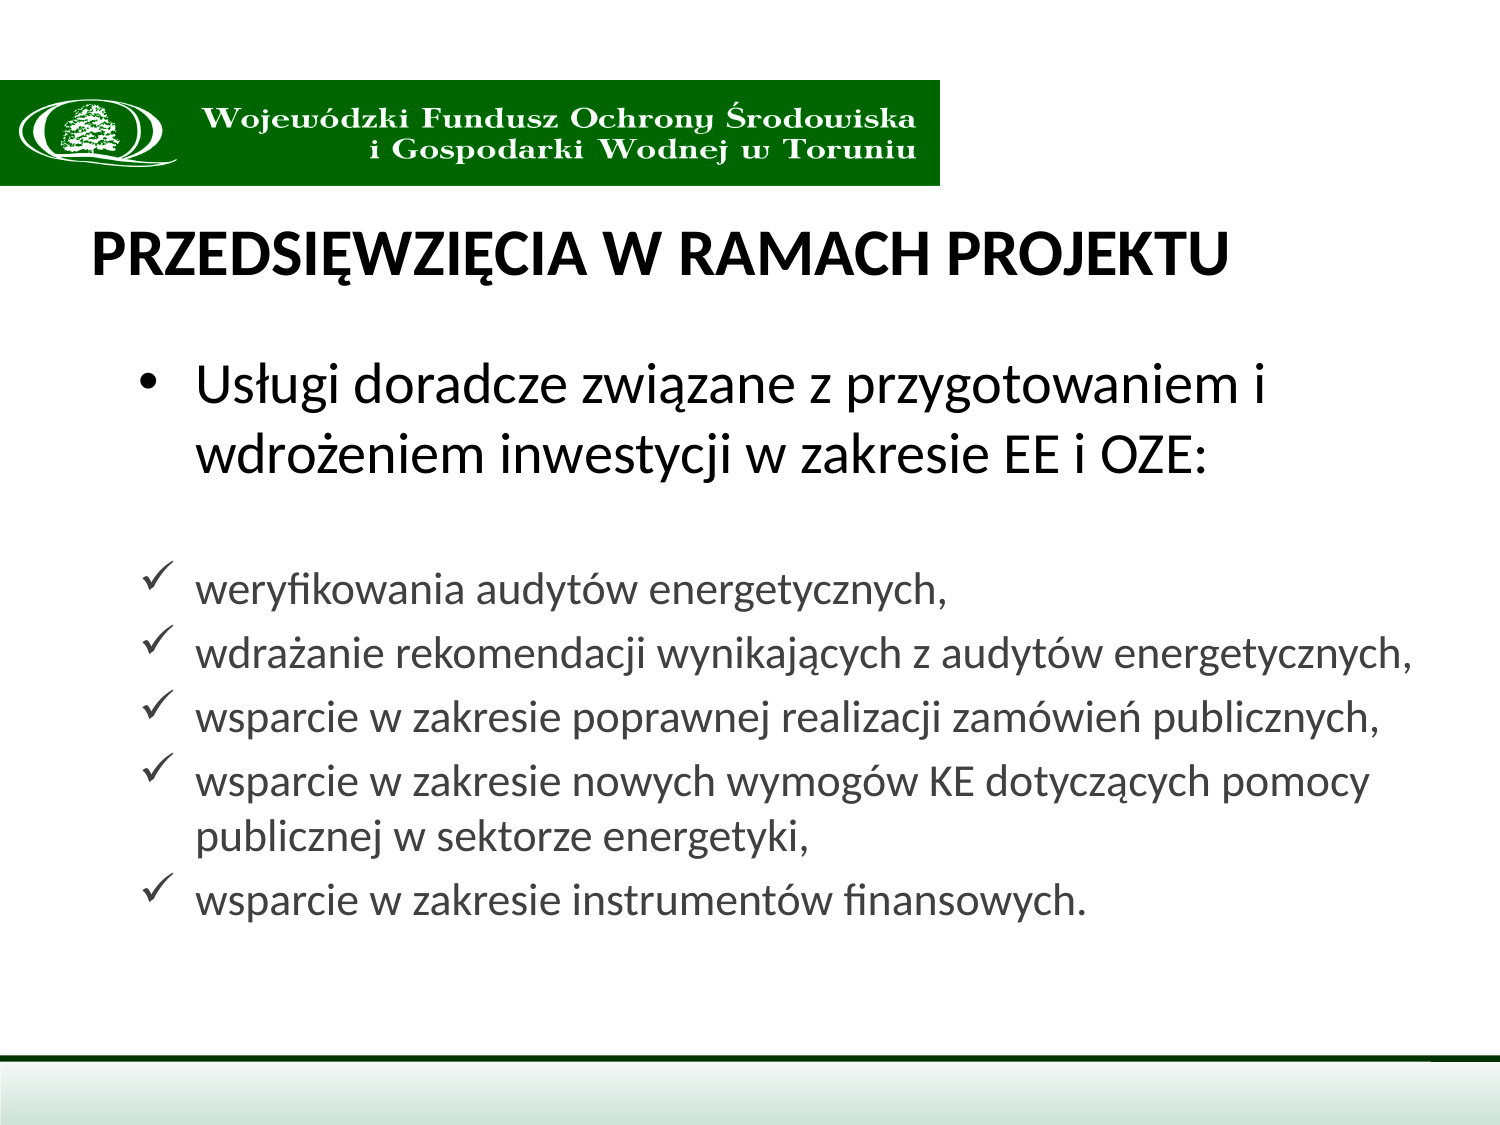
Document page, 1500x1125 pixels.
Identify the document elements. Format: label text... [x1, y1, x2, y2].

list Usługi doradcze związane z przygotowaniem i wdrożeniem inwestycji w zakresie EE i OZE: weryfikowania audytów energetycznych, wdrażanie rekomendacji wynikających z audytów energetycznych, wsparcie w zakresie poprawnej realizacji zamówień publicznych, wsparcie w zakresie nowych wymogów KE dotyczących pomocy publicznej w sektorze energetyki, wsparcie w zakresie instrumentów finansowych. [123, 337, 1500, 922]
picture [0, 923, 1500, 1125]
picture [0, 80, 940, 187]
title PRZEDSIĘWZIĘCIA W RAMACH PROJEKTU [76, 184, 1498, 408]
